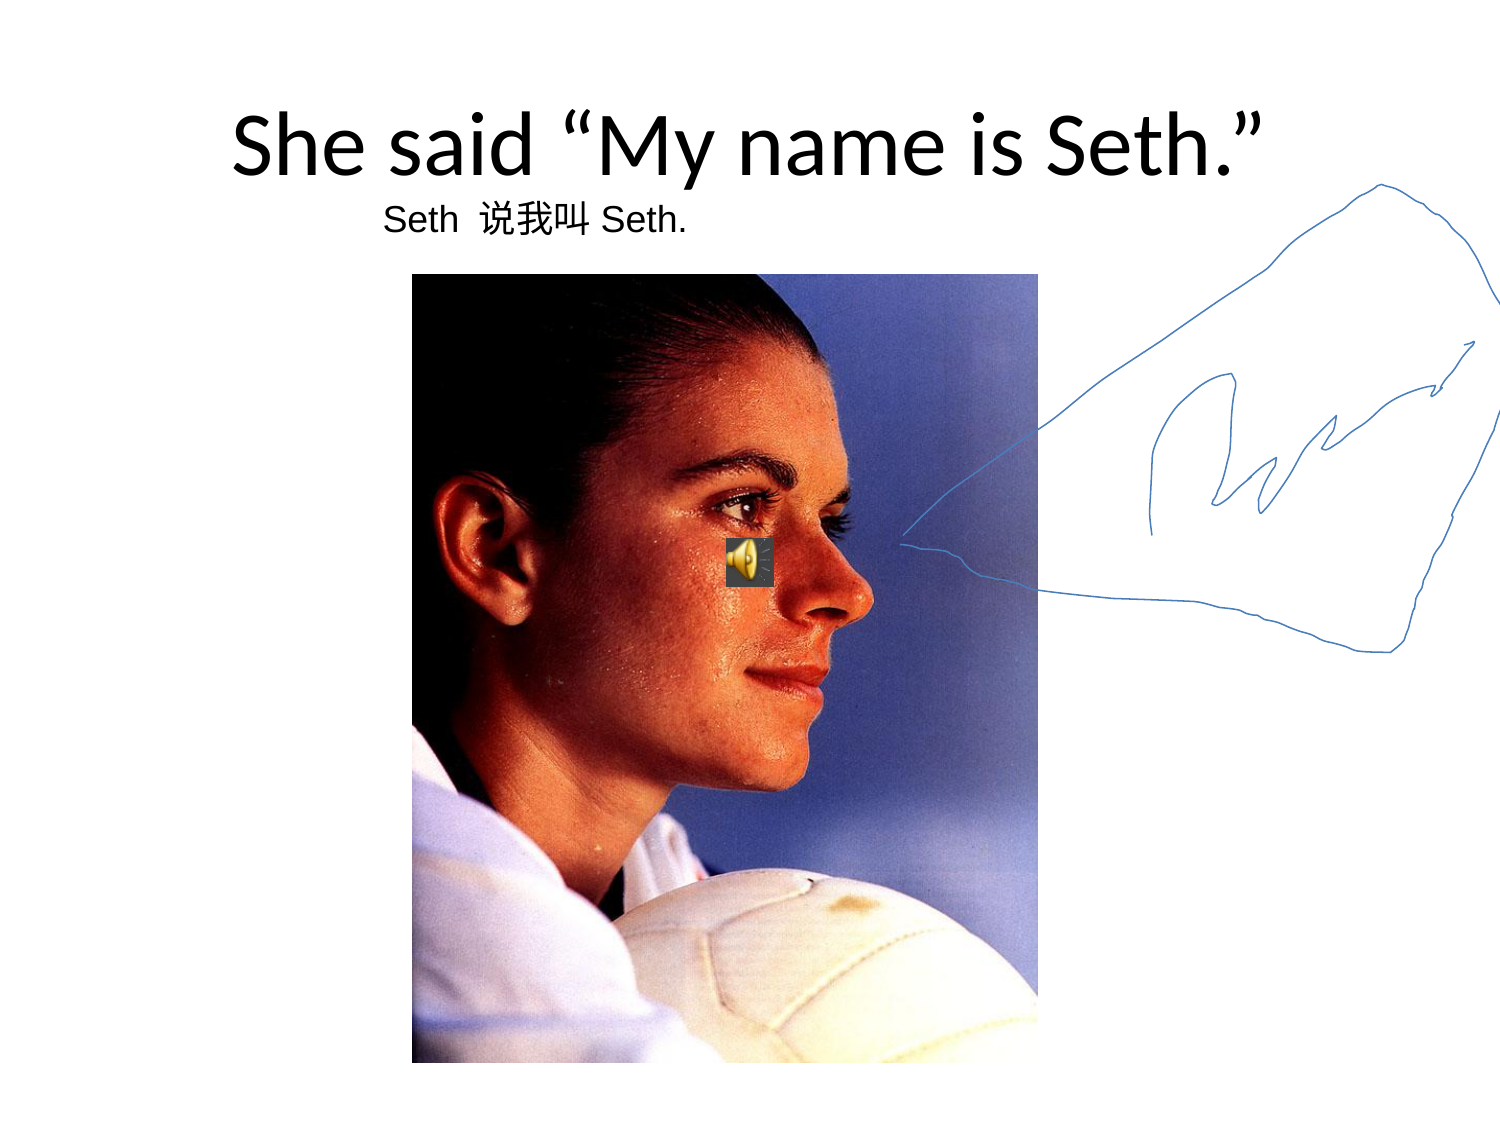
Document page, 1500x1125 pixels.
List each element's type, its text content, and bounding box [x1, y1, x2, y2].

text_box [1148, 340, 1476, 536]
text_box [1041, 205, 1500, 654]
picture [412, 274, 1038, 1063]
text_box Seth 说我叫Seth. [367, 187, 703, 248]
title She said “My name is Seth.” [74, 44, 1426, 233]
